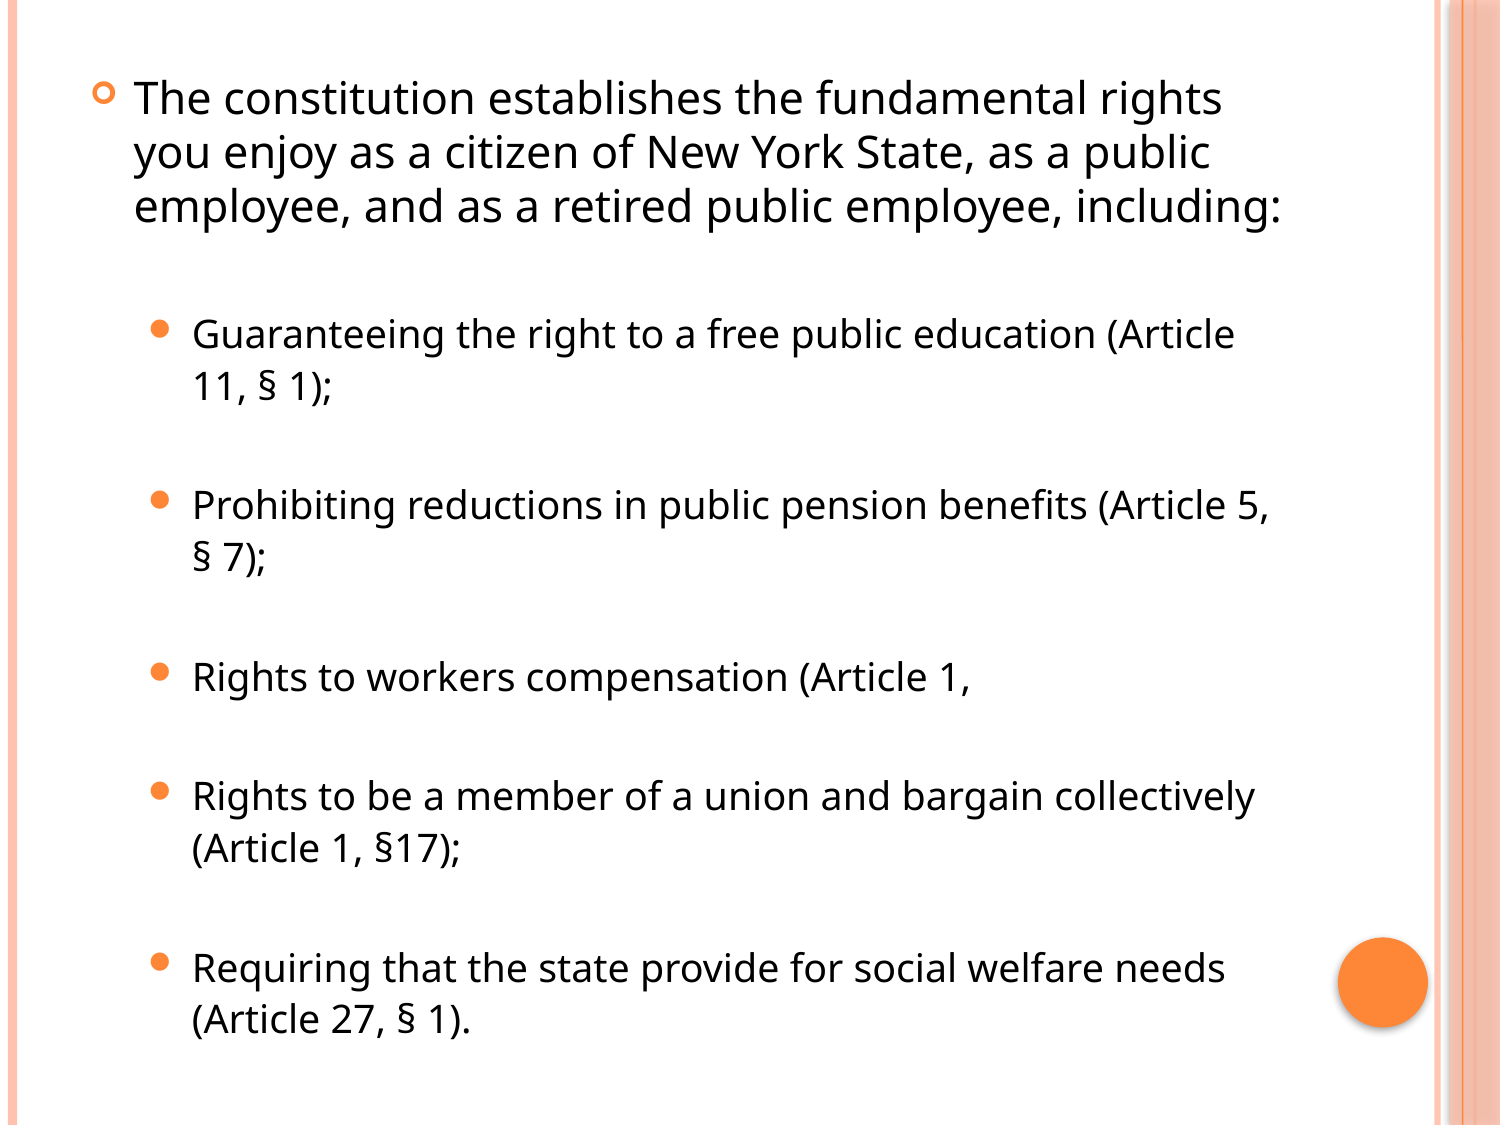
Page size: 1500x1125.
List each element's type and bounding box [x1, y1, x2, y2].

title [75, 45, 1300, 233]
